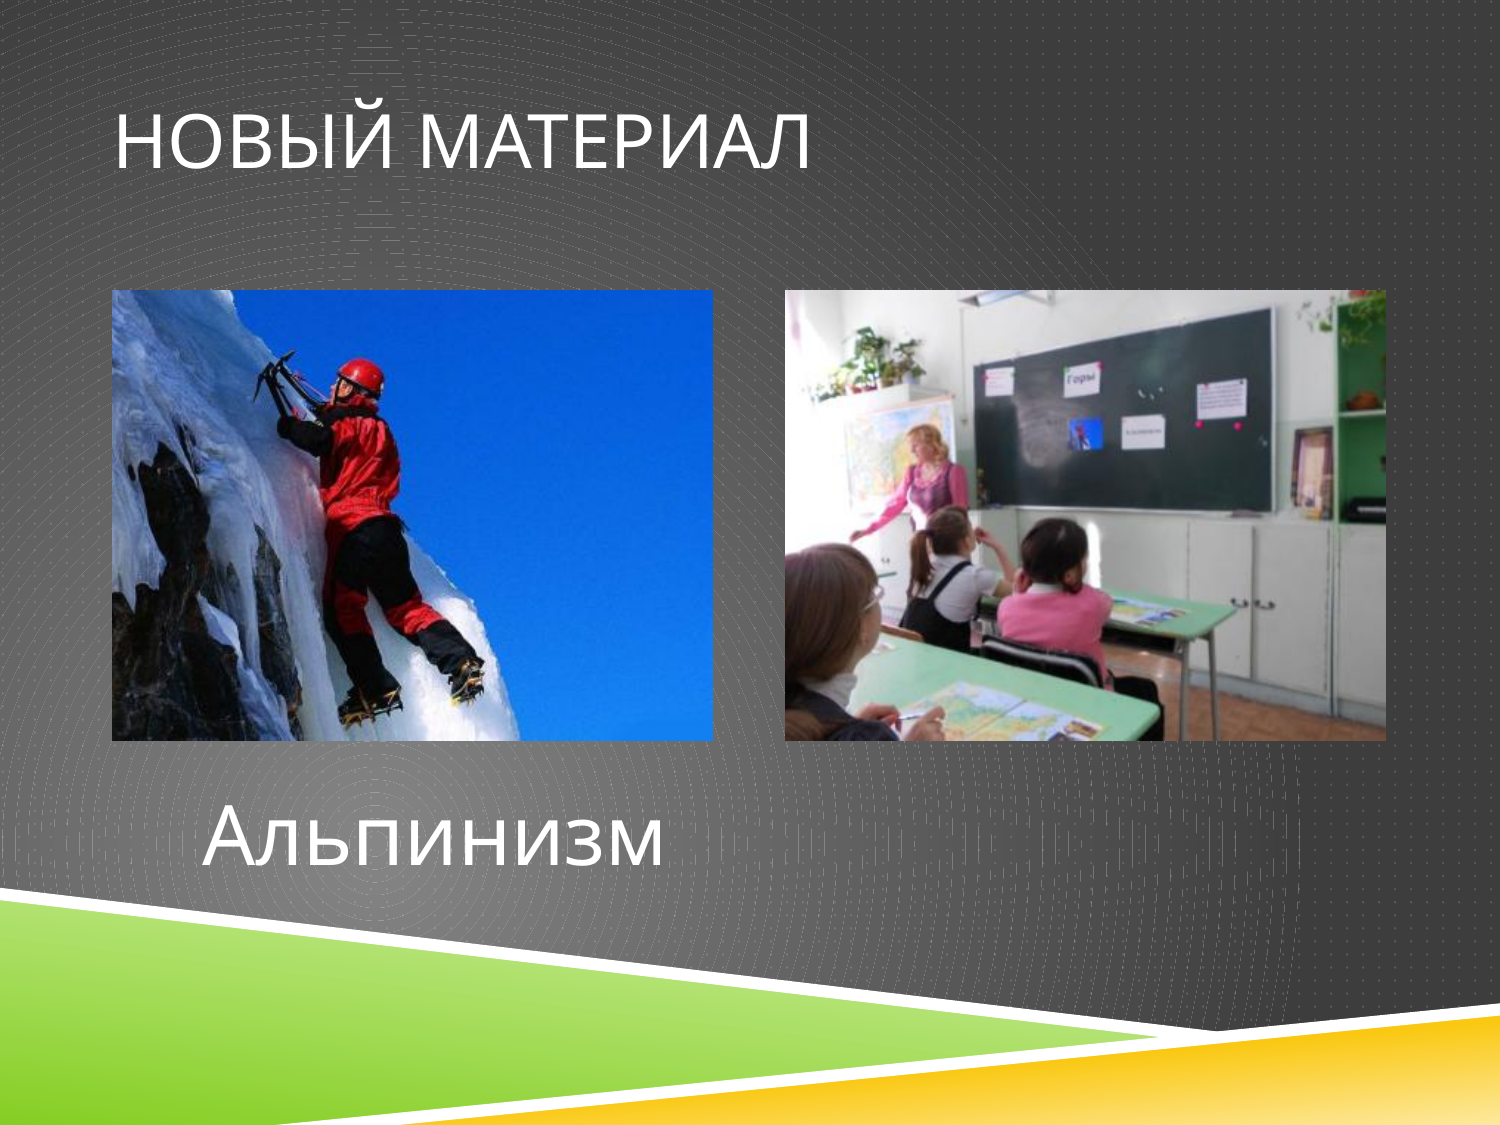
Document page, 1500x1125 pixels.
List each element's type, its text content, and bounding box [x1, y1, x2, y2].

title Новый материал [112, 45, 1388, 233]
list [785, 290, 1386, 741]
text_box Альпинизм [187, 775, 683, 890]
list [111, 290, 713, 741]
